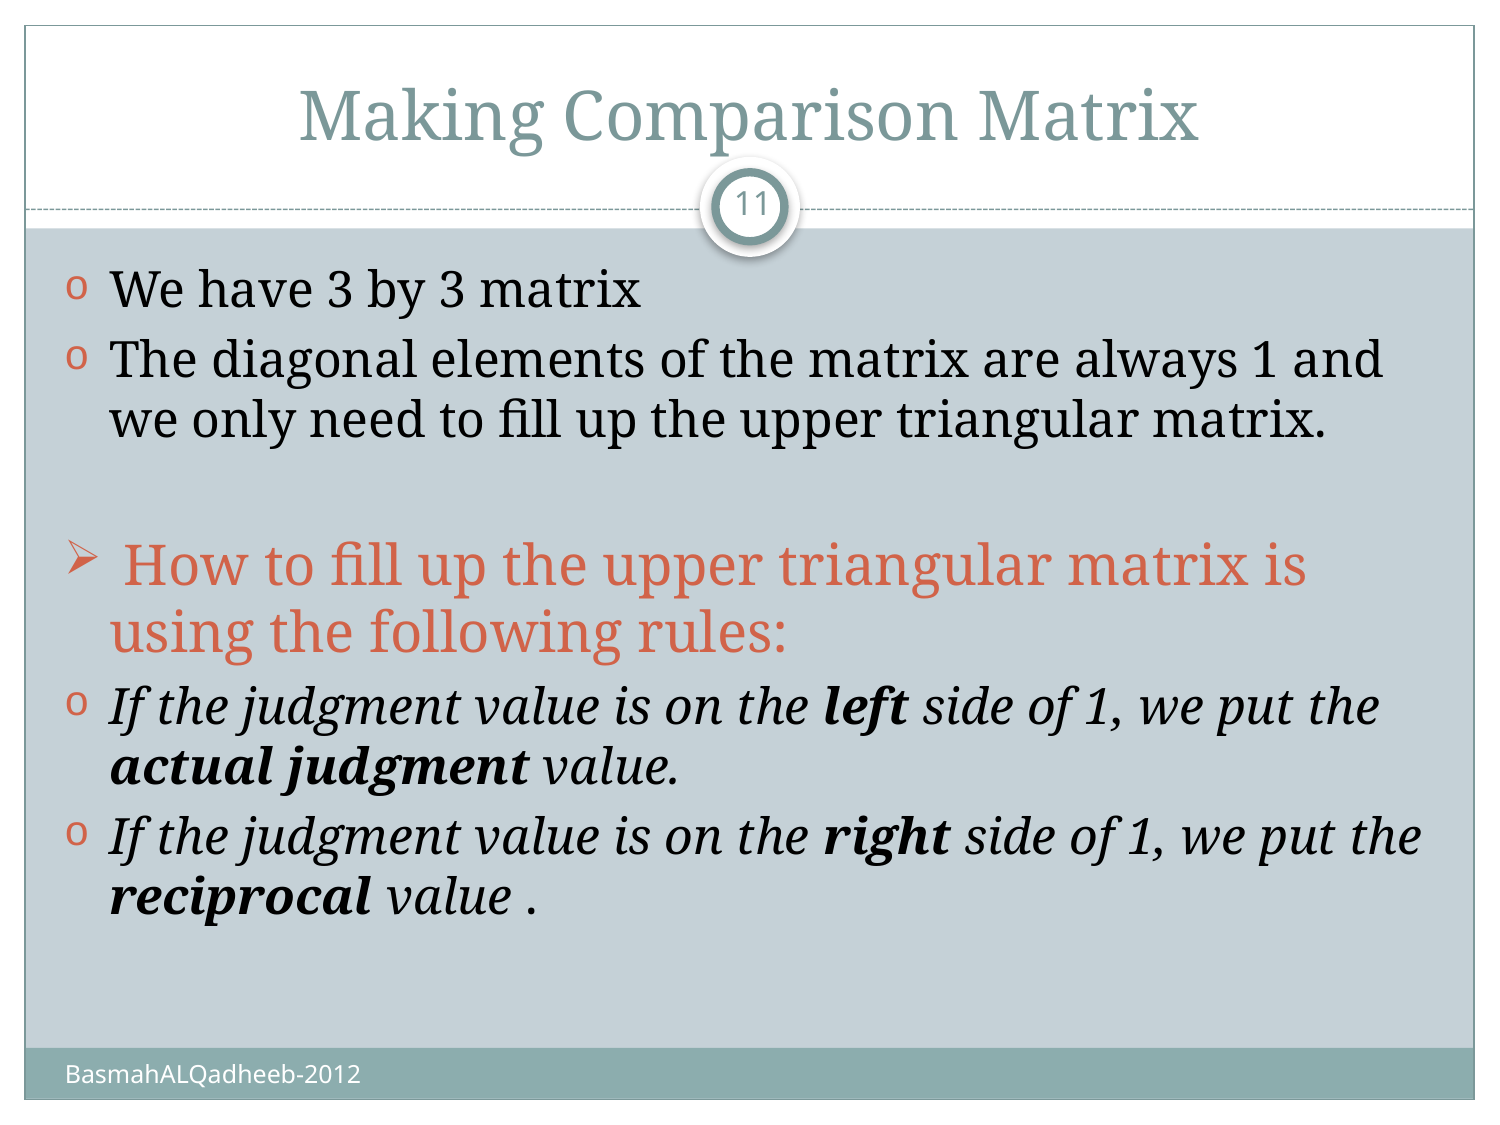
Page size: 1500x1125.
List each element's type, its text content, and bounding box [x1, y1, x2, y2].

list We have 3 by 3 matrix The diagonal elements of the matrix are always 1 and we only need to fill up the upper triangular matrix. How to fill up the upper triangular matrix is using the following rules: If the judgment value is on the left side of 1, we put the actual judgment value. If the judgment value is on the right side of 1, we put the reciprocal value . [49, 250, 1445, 1001]
title Making Comparison Matrix [49, 37, 1450, 162]
slide_number 11 [715, 168, 791, 241]
footer BasmahALQadheeb-2012 [50, 1051, 638, 1112]
